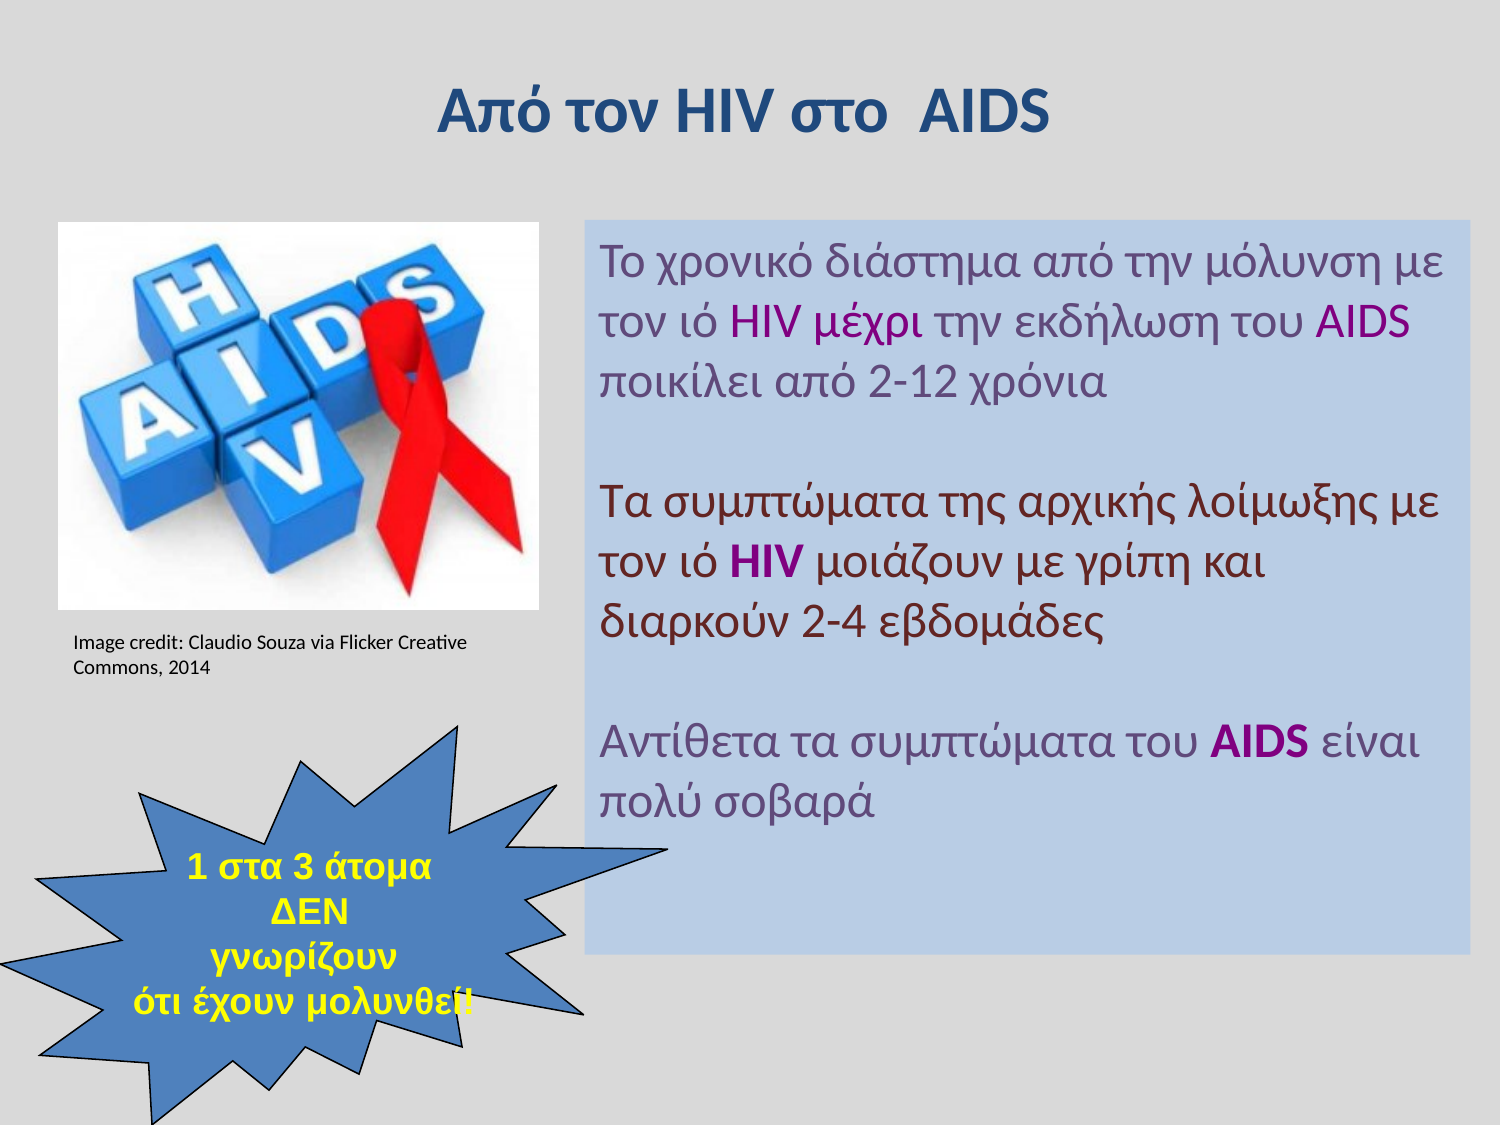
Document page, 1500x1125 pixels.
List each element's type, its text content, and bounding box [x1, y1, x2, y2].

text_box 1 στα 3 άτομα ΔΕΝ γνωρίζουν ότι έχουν μολυνθεί! [0, 726, 668, 1125]
text_box Image credit: Claudio Souza via Flicker Creative Commons, 2014 [58, 621, 493, 686]
picture [58, 222, 540, 610]
text_box Το χρονικό διάστημα από την μόλυνση με τον ιό HIV μέχρι την εκδήλωση του AIDS ποικίλει από 2-12 χρόνια Τα συμπτώματα της αρχικής λοίμωξης με τον ιό HIV μοιάζουν με γρίπη και διαρκούν 2-4 εβδομάδες Αντίθετα τα συμπτώματα του AIDS είναι πολύ σοβαρά [584, 219, 1471, 955]
text_box Από τον HIV στο AIDS [304, 58, 1184, 154]
